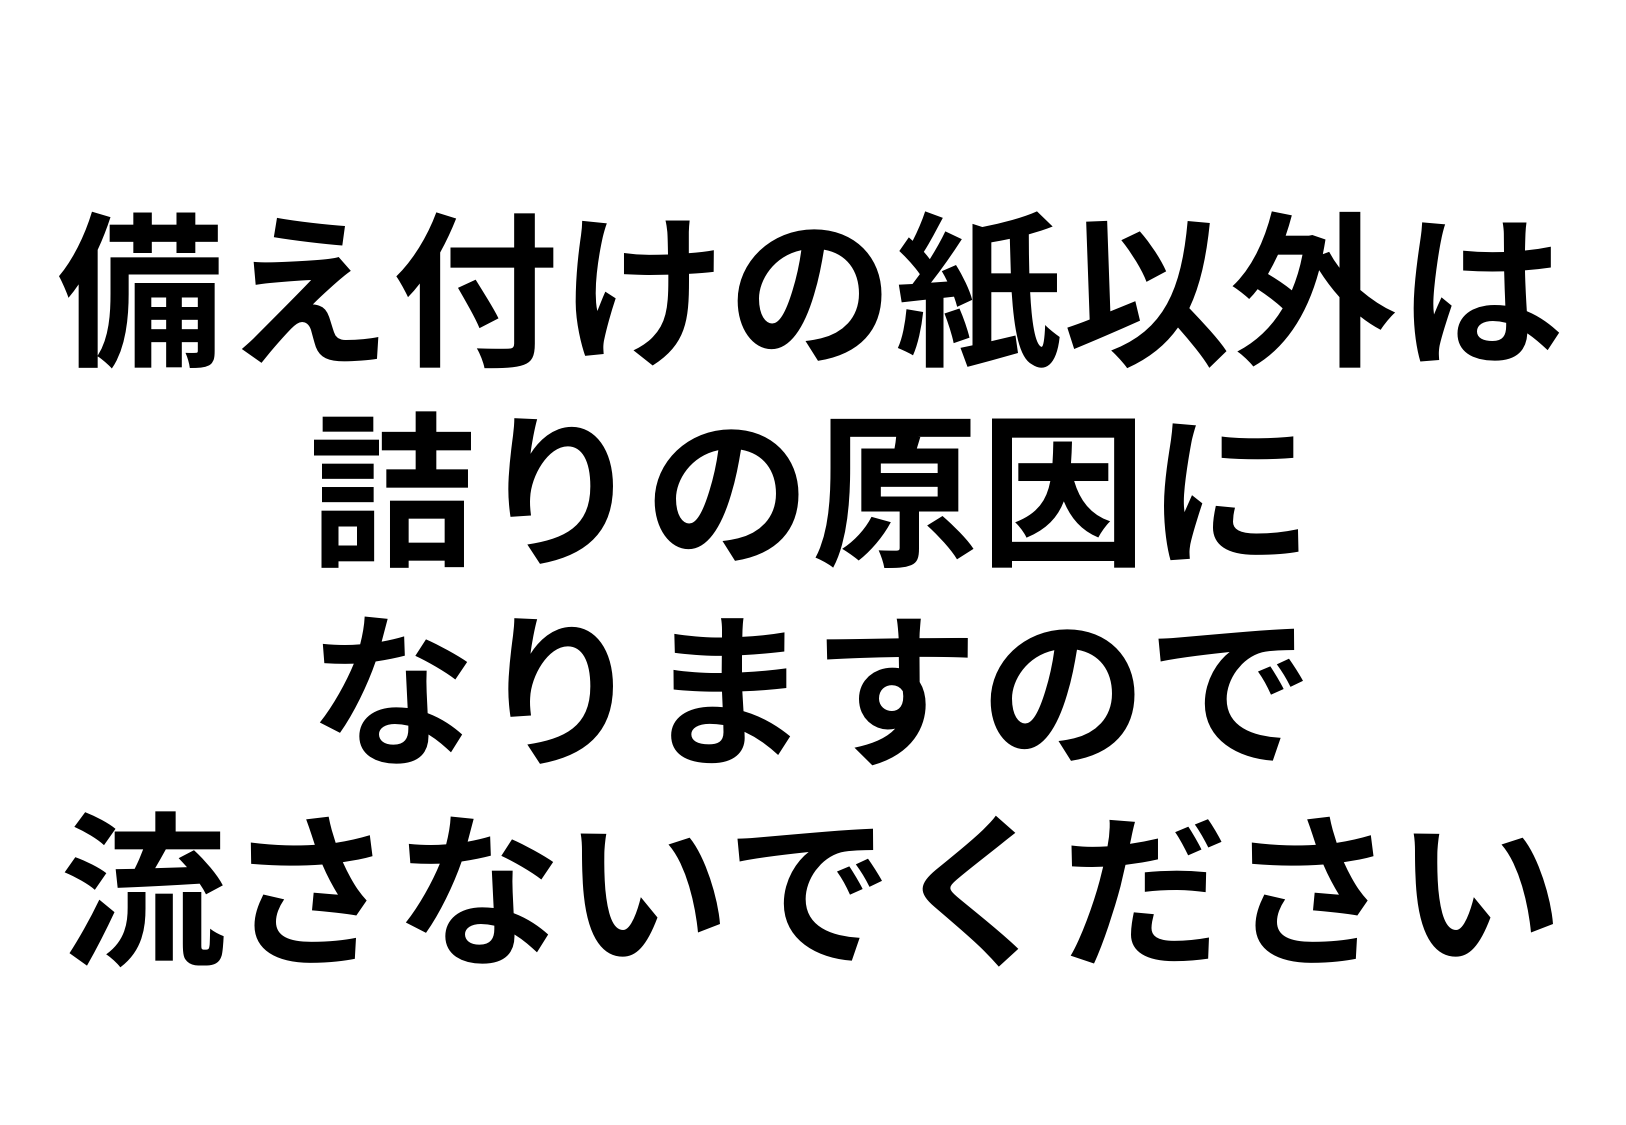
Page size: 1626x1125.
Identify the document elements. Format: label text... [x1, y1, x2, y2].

text_box 備え付けの紙以外は詰りの原因に なりますので 流さないでください [0, 179, 1625, 995]
